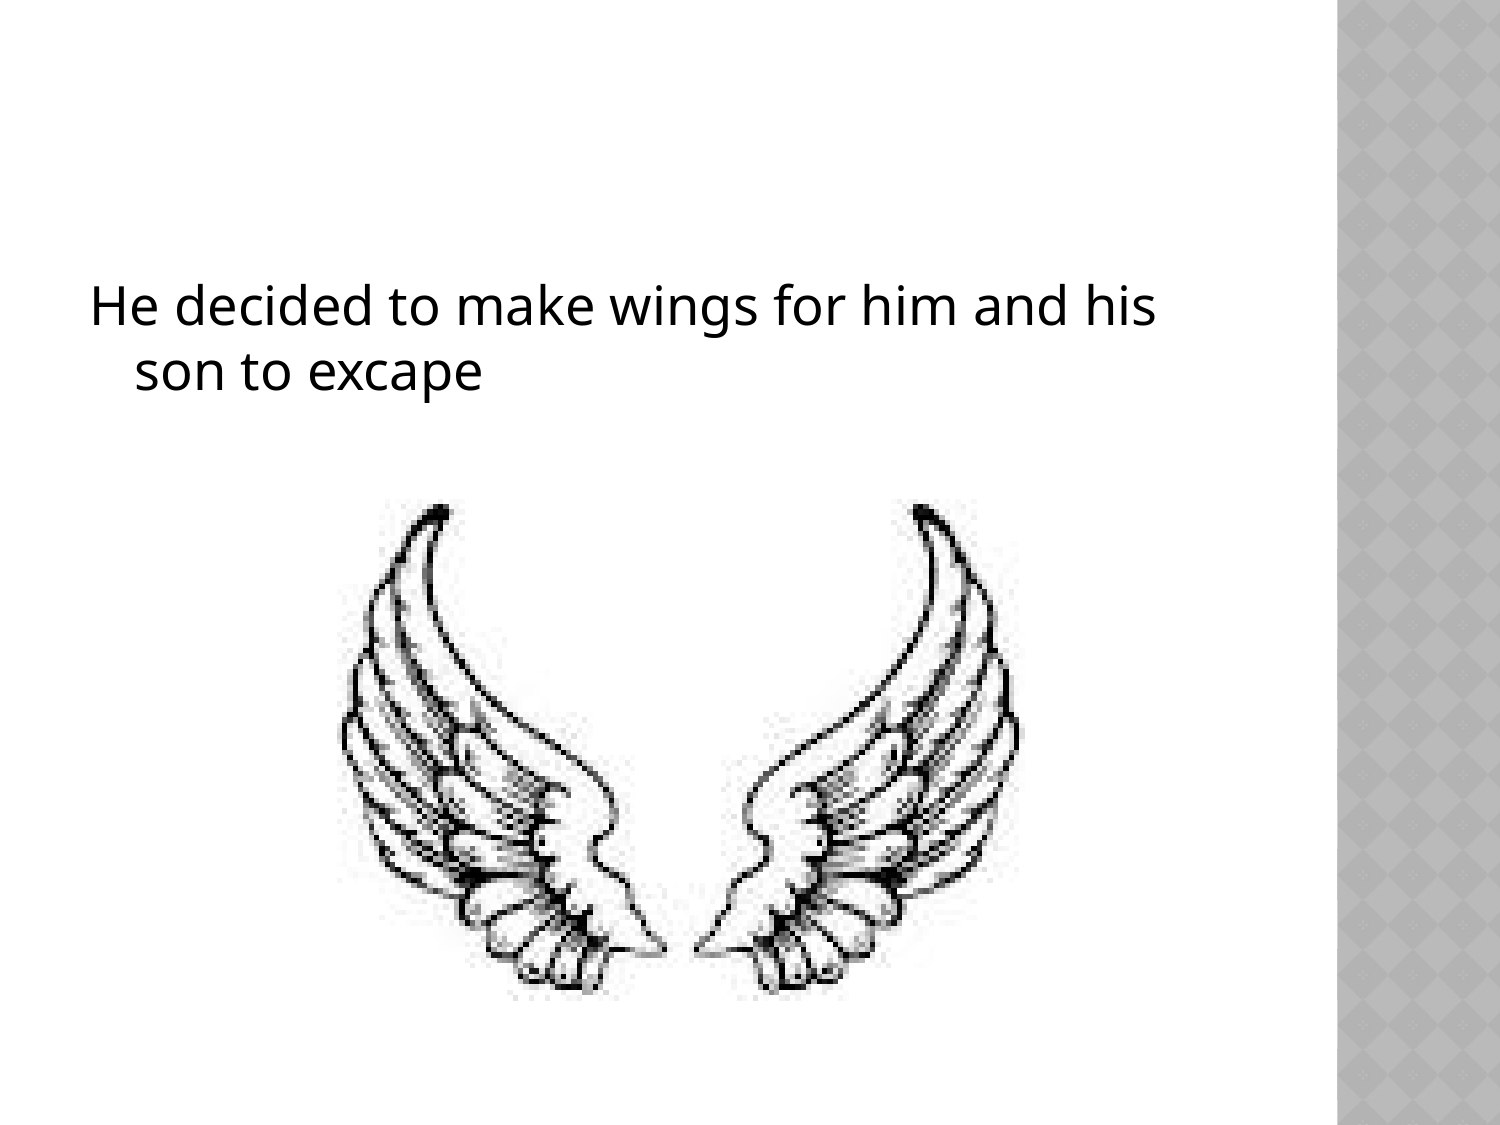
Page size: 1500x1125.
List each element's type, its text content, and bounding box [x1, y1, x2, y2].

list He decided to make wings for him and his son to excape [75, 264, 1263, 1059]
picture [336, 499, 1026, 1002]
